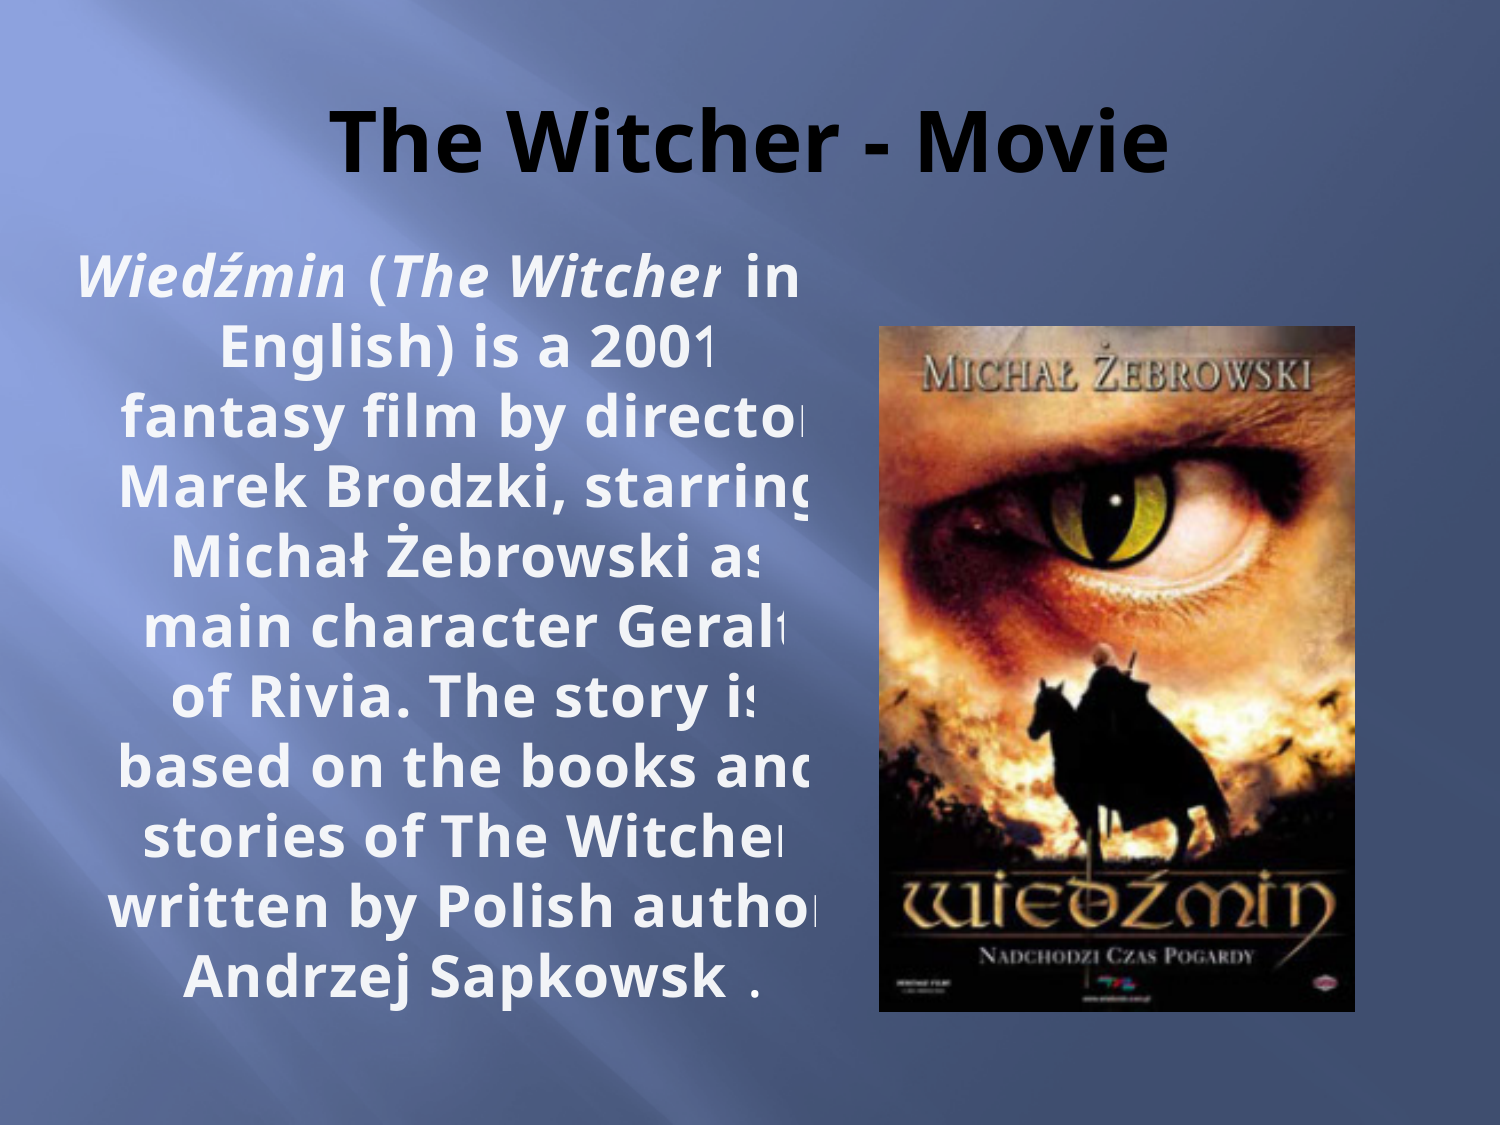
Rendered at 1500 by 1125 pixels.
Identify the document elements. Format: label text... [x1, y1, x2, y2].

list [879, 326, 1356, 1012]
list Wiedźmin (The Witcher in English) is a 2001 fantasy film by director Marek Brodzki, starring Michał Żebrowski as main character Geralt of Rivia. The story is based on the books and stories of The Witcher written by Polish author Andrzej Sapkowski. [0, 231, 857, 1125]
title The Witcher - Movie [75, 45, 1425, 233]
